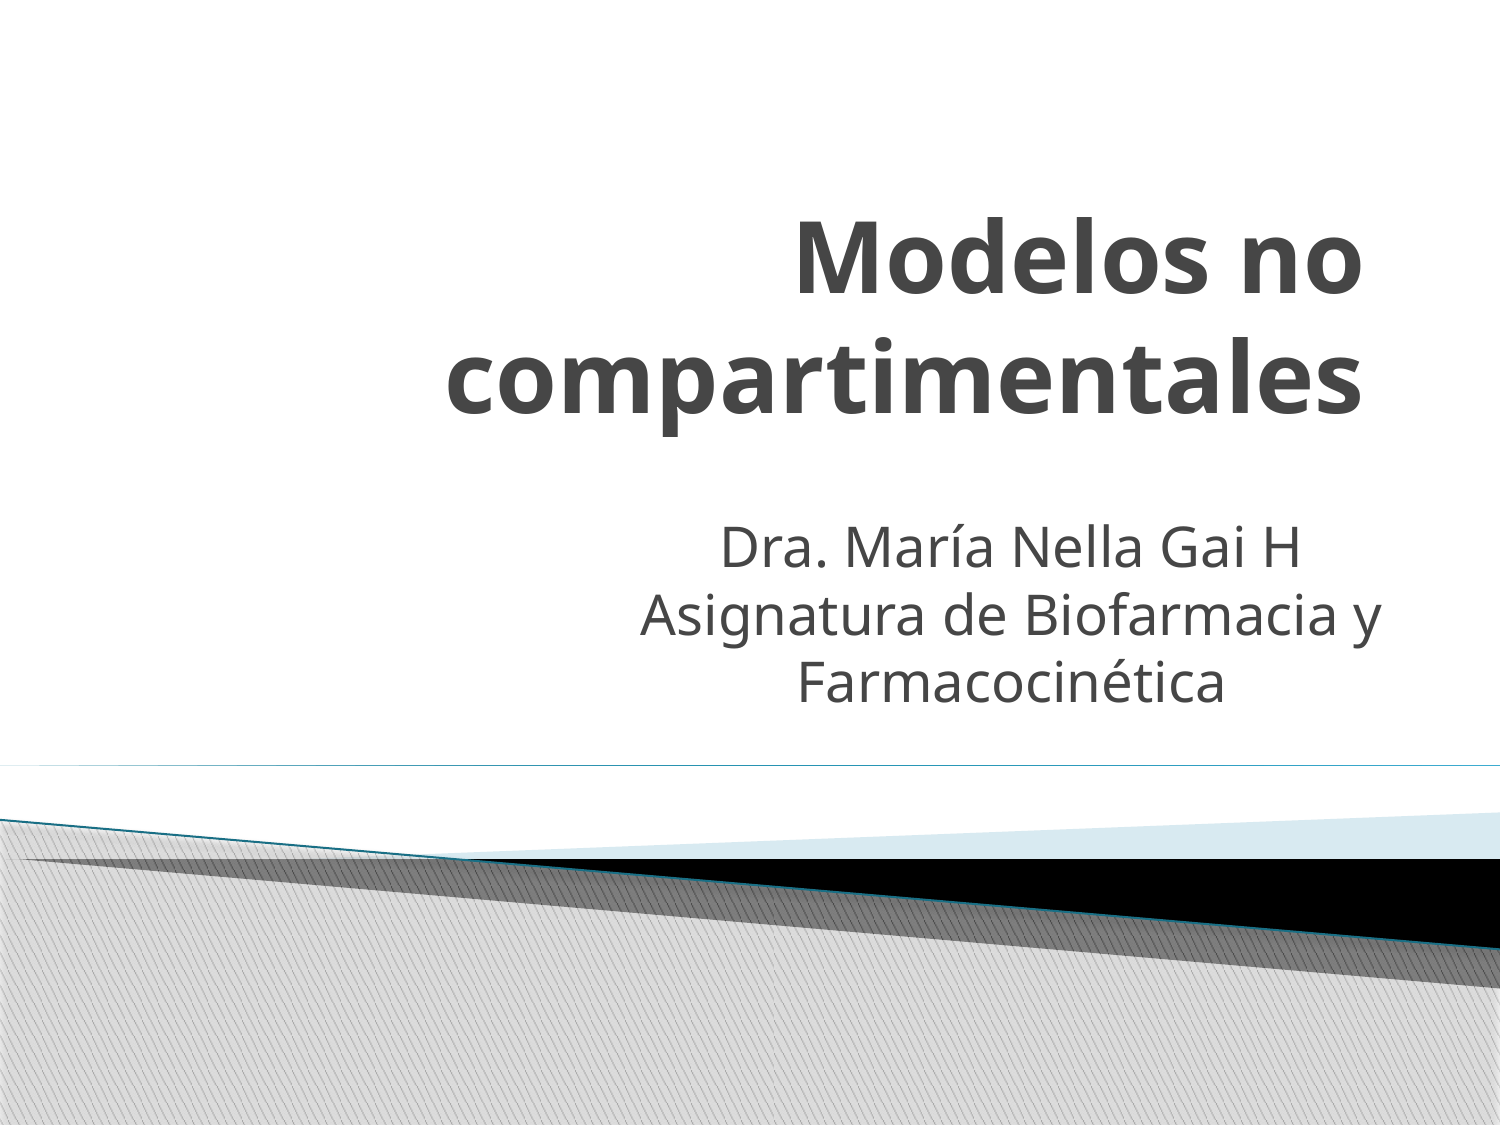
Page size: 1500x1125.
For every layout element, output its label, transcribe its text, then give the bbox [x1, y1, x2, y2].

title Modelos no compartimentales [105, 140, 1381, 441]
subtitle Dra. María Nella Gai H Asignatura de Biofarmacia y Farmacocinética [632, 503, 1391, 792]
picture [5, 859, 1500, 989]
